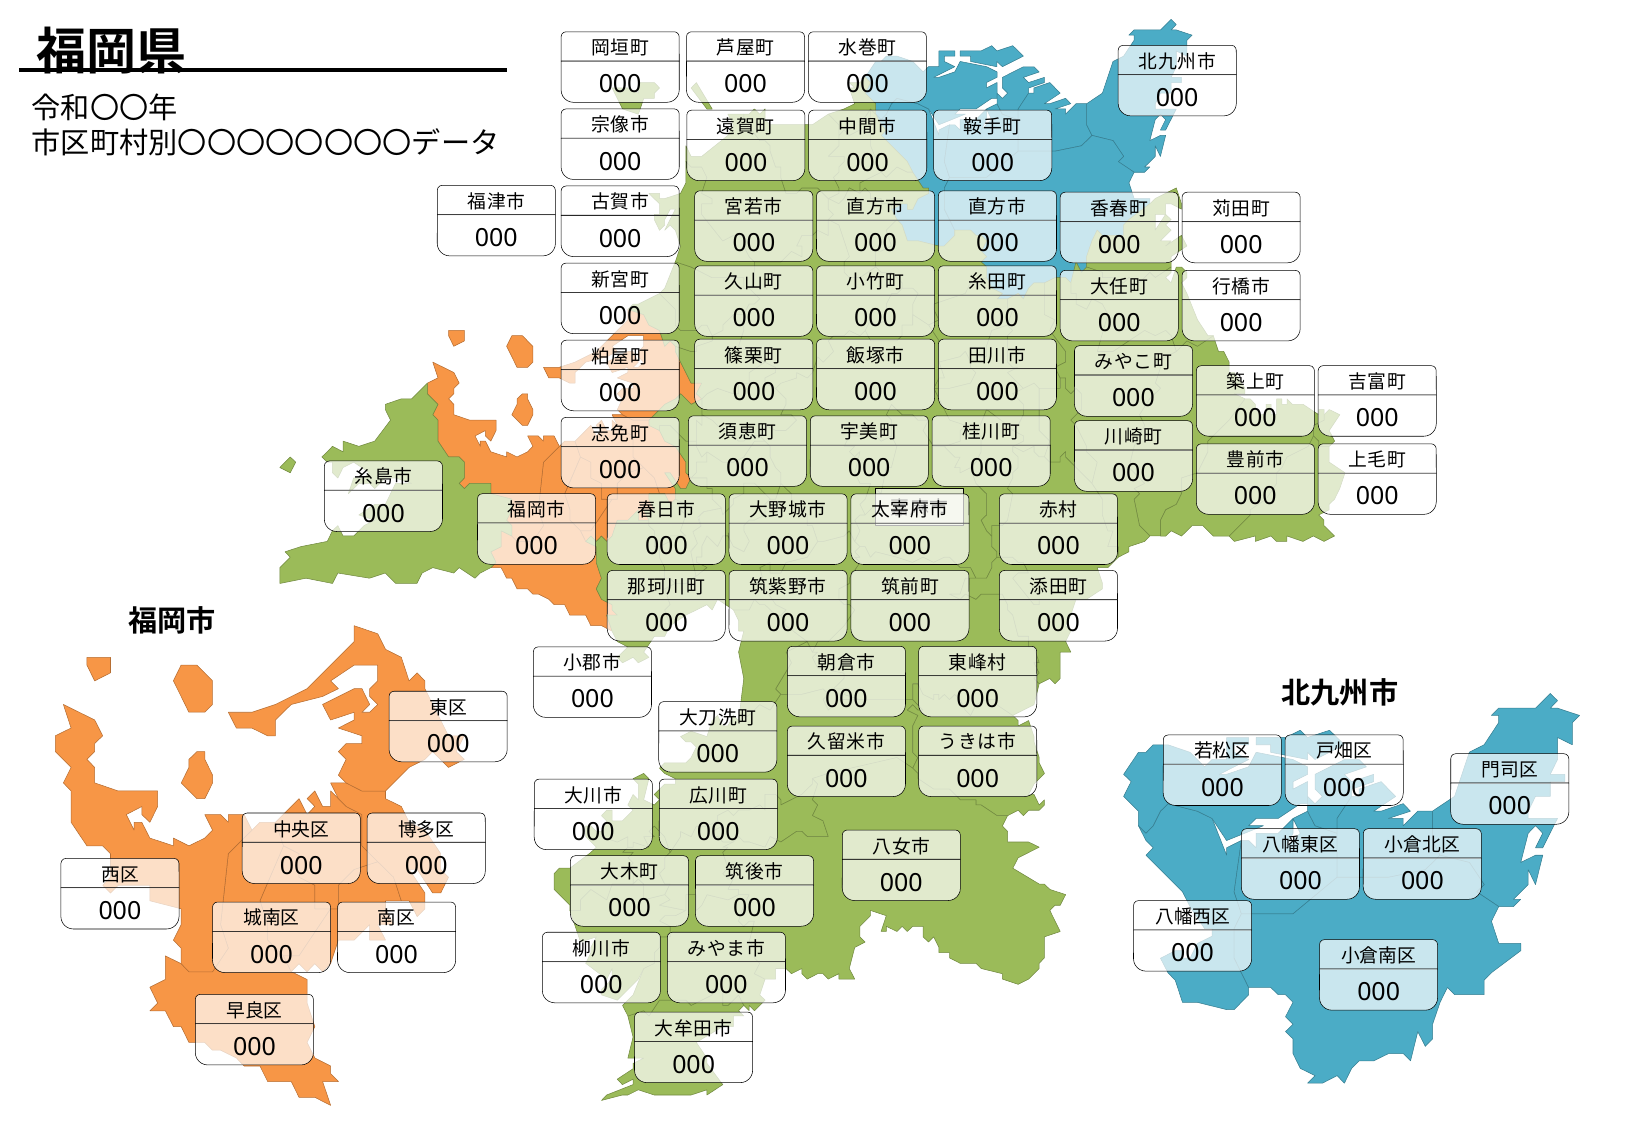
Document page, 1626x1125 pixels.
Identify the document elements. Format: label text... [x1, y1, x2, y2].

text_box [606, 493, 726, 565]
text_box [808, 31, 927, 103]
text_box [337, 901, 456, 973]
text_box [1163, 734, 1282, 806]
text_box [1133, 900, 1252, 972]
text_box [842, 829, 961, 901]
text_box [686, 31, 805, 103]
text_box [279, 19, 1346, 1101]
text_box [918, 646, 1037, 718]
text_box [818, 346, 933, 411]
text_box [606, 573, 726, 642]
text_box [241, 812, 361, 884]
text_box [1181, 270, 1301, 342]
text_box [1363, 828, 1482, 900]
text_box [850, 495, 970, 565]
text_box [808, 109, 927, 181]
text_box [694, 345, 814, 411]
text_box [688, 415, 807, 487]
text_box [195, 994, 314, 1066]
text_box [999, 572, 1118, 642]
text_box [933, 109, 1052, 181]
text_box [560, 185, 680, 257]
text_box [787, 650, 906, 718]
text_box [1117, 45, 1237, 117]
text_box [212, 901, 331, 973]
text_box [658, 701, 778, 773]
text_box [694, 190, 814, 262]
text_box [918, 725, 1037, 797]
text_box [1241, 828, 1360, 900]
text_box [1181, 192, 1301, 264]
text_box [1074, 420, 1193, 492]
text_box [1123, 693, 1580, 1084]
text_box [560, 31, 680, 103]
text_box 令和〇〇年 市区町村別〇〇〇〇〇〇〇〇データ [16, 81, 274, 167]
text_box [1061, 270, 1179, 342]
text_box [534, 778, 653, 850]
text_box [55, 625, 465, 1106]
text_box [730, 574, 845, 642]
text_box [560, 340, 680, 412]
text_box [999, 493, 1118, 565]
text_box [560, 264, 680, 334]
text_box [850, 572, 970, 642]
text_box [938, 344, 1057, 411]
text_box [1319, 939, 1438, 1011]
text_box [667, 932, 786, 1004]
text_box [659, 780, 778, 850]
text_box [1059, 192, 1179, 264]
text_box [1196, 365, 1315, 437]
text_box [1196, 443, 1315, 515]
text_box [542, 932, 661, 1004]
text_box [1074, 345, 1193, 417]
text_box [533, 646, 652, 718]
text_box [816, 190, 935, 262]
text_box 福岡県 [21, 12, 202, 68]
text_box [60, 858, 180, 930]
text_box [818, 271, 933, 337]
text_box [366, 812, 486, 884]
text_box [324, 460, 443, 532]
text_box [729, 495, 845, 565]
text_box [1450, 753, 1570, 825]
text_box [931, 418, 1051, 487]
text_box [938, 269, 1057, 337]
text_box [634, 1011, 753, 1083]
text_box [560, 108, 680, 180]
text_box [686, 109, 806, 181]
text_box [570, 855, 689, 927]
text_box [1317, 443, 1437, 515]
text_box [694, 270, 814, 337]
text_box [1317, 365, 1437, 437]
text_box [811, 418, 926, 487]
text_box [388, 691, 508, 763]
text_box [695, 855, 814, 927]
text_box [1284, 734, 1404, 806]
text_box 北九州市 [1350, 667, 1414, 691]
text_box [787, 725, 906, 797]
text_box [560, 418, 680, 489]
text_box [938, 190, 1057, 262]
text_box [477, 493, 596, 565]
text_box 福岡市 [113, 595, 231, 624]
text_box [437, 185, 556, 257]
